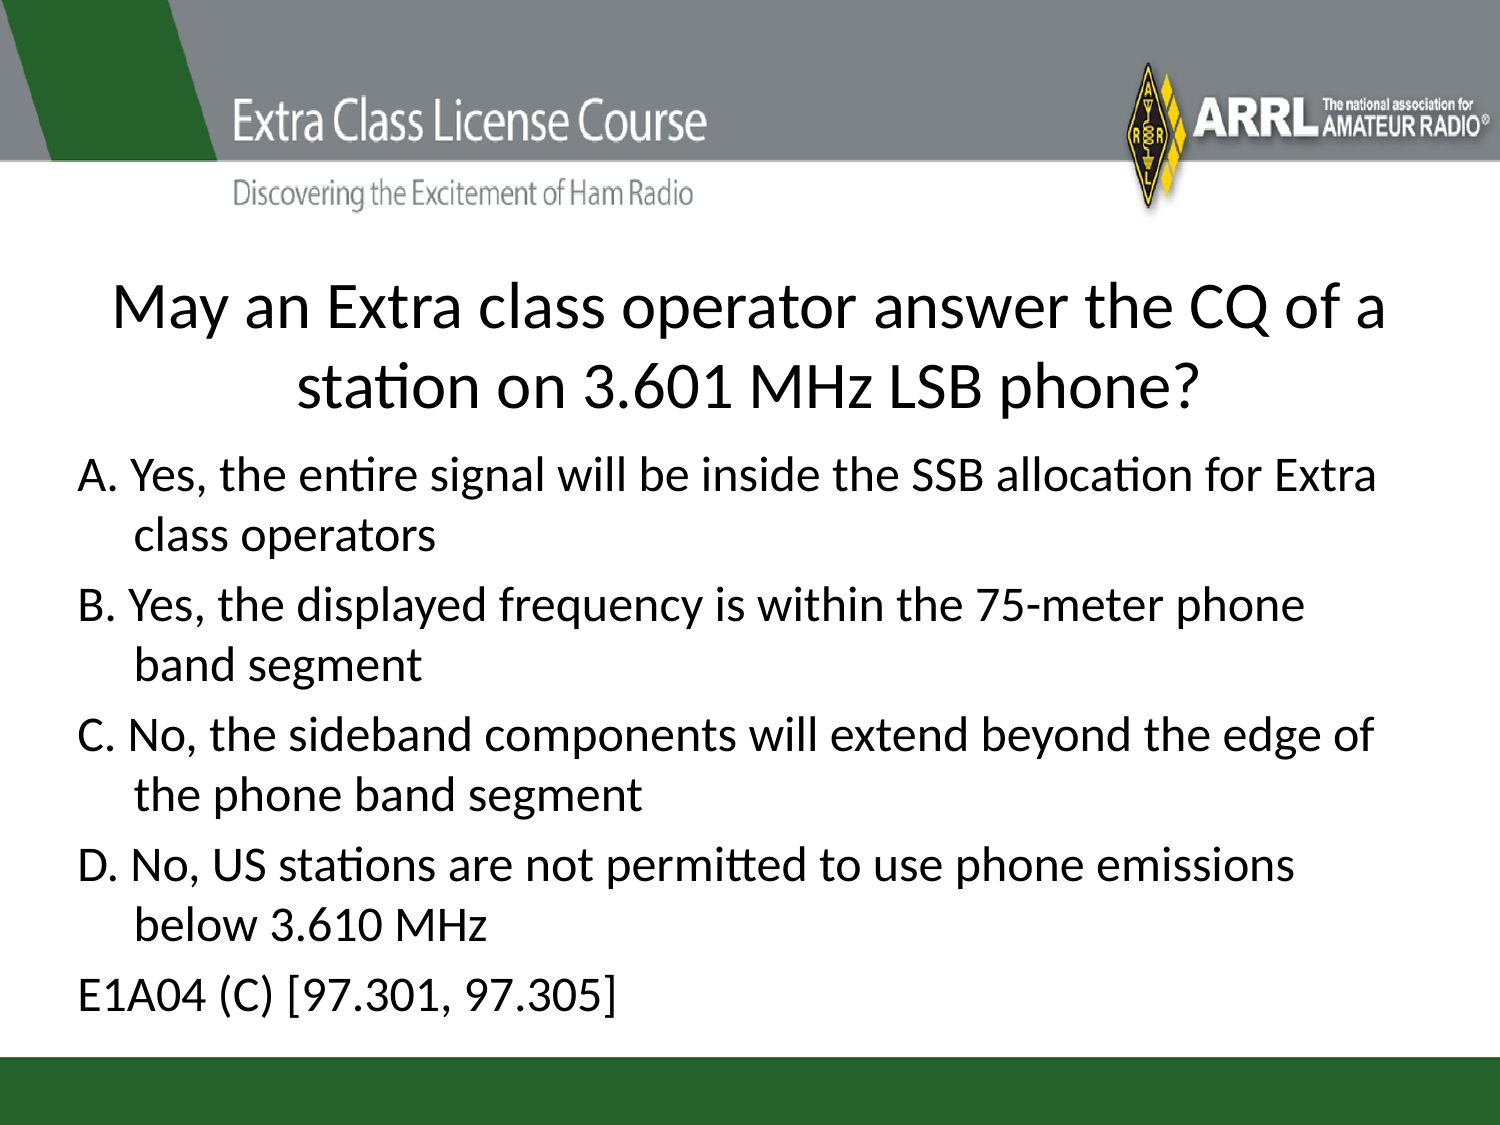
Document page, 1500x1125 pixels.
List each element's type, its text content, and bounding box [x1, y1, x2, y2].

title May an Extra class operator answer the CQ of a station on 3.601 MHz LSB phone? [75, 254, 1425, 443]
list A. Yes, the entire signal will be inside the SSB allocation for Extra class operators B. Yes, the displayed frequency is within the 75-meter phone band segment C. No, the sideband components will extend beyond the edge of the phone band segment D. No, US stations are not permitted to use phone emissions below 3.610 MHz E1A04 (C) [97.301, 97.305] [62, 434, 1413, 841]
picture [0, 0, 1500, 1125]
